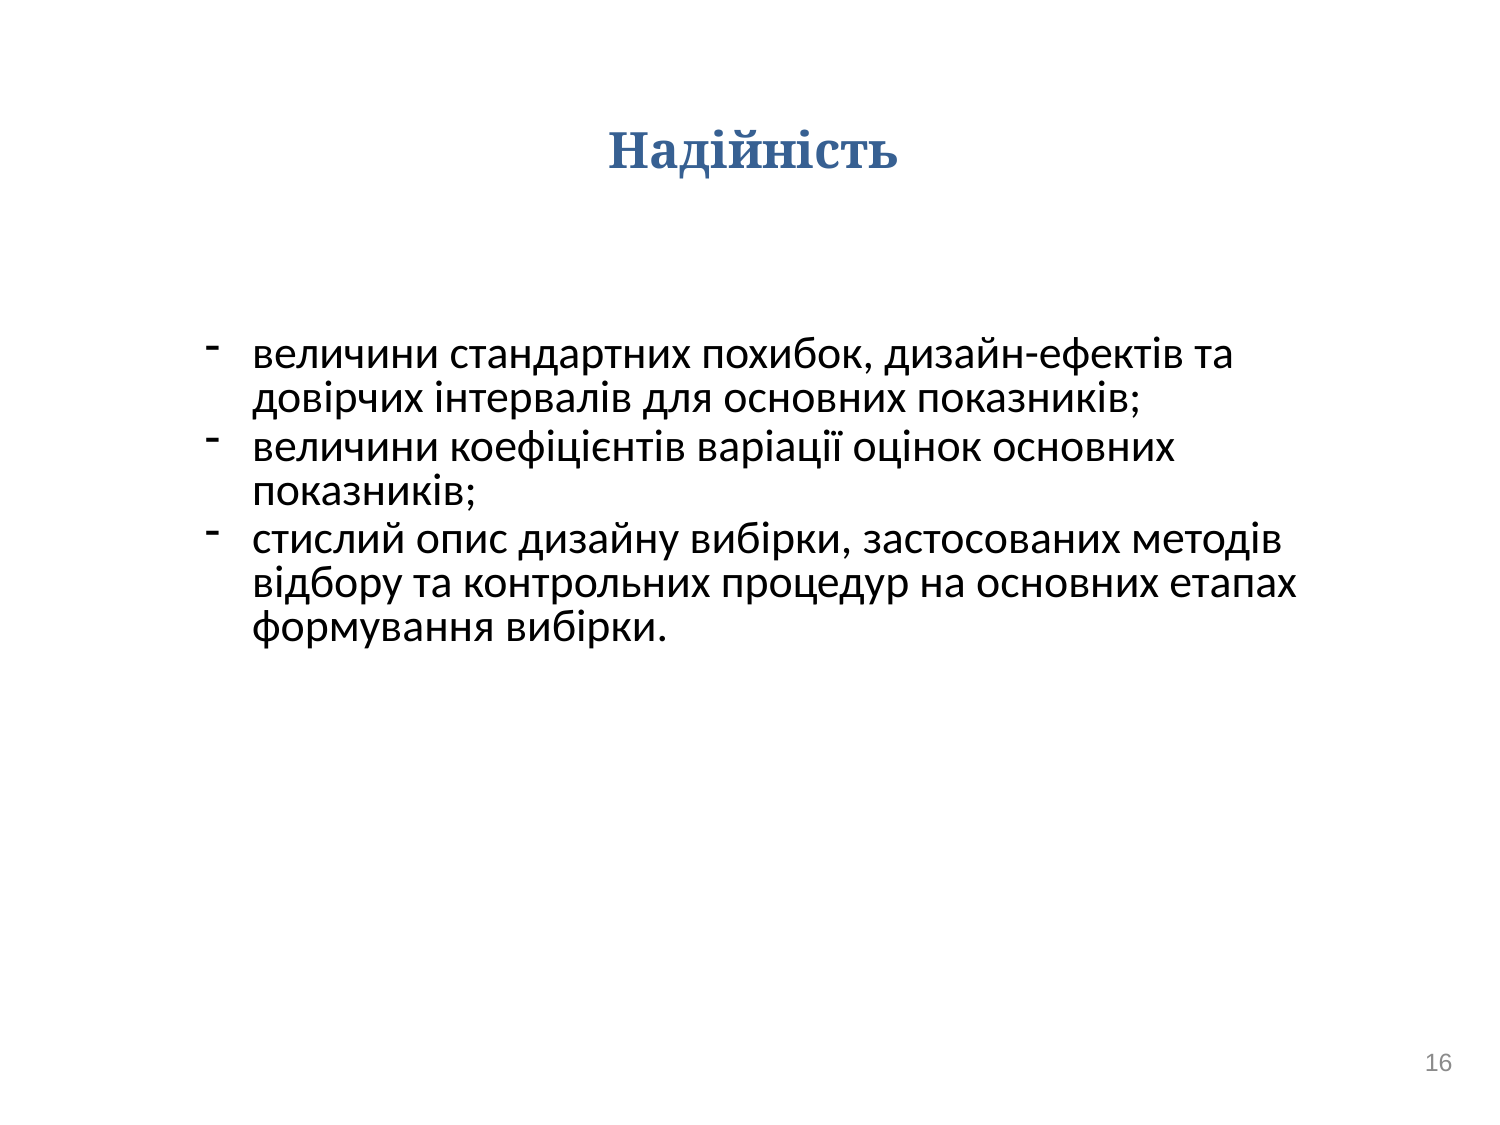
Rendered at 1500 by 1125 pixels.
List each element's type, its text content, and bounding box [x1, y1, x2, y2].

list величини стандартних похибок, дизайн-ефектів та довірчих інтервалів для основних показників; величини коефіцієнтів варіації оцінок основних показників; стислий опис дизайну вибірки, застосованих методів відбору та контрольних процедур на основних етапах формування вибірки. [115, 326, 1422, 1035]
title Надійність [135, 78, 1372, 220]
slide_number 16 [1155, 1024, 1468, 1100]
